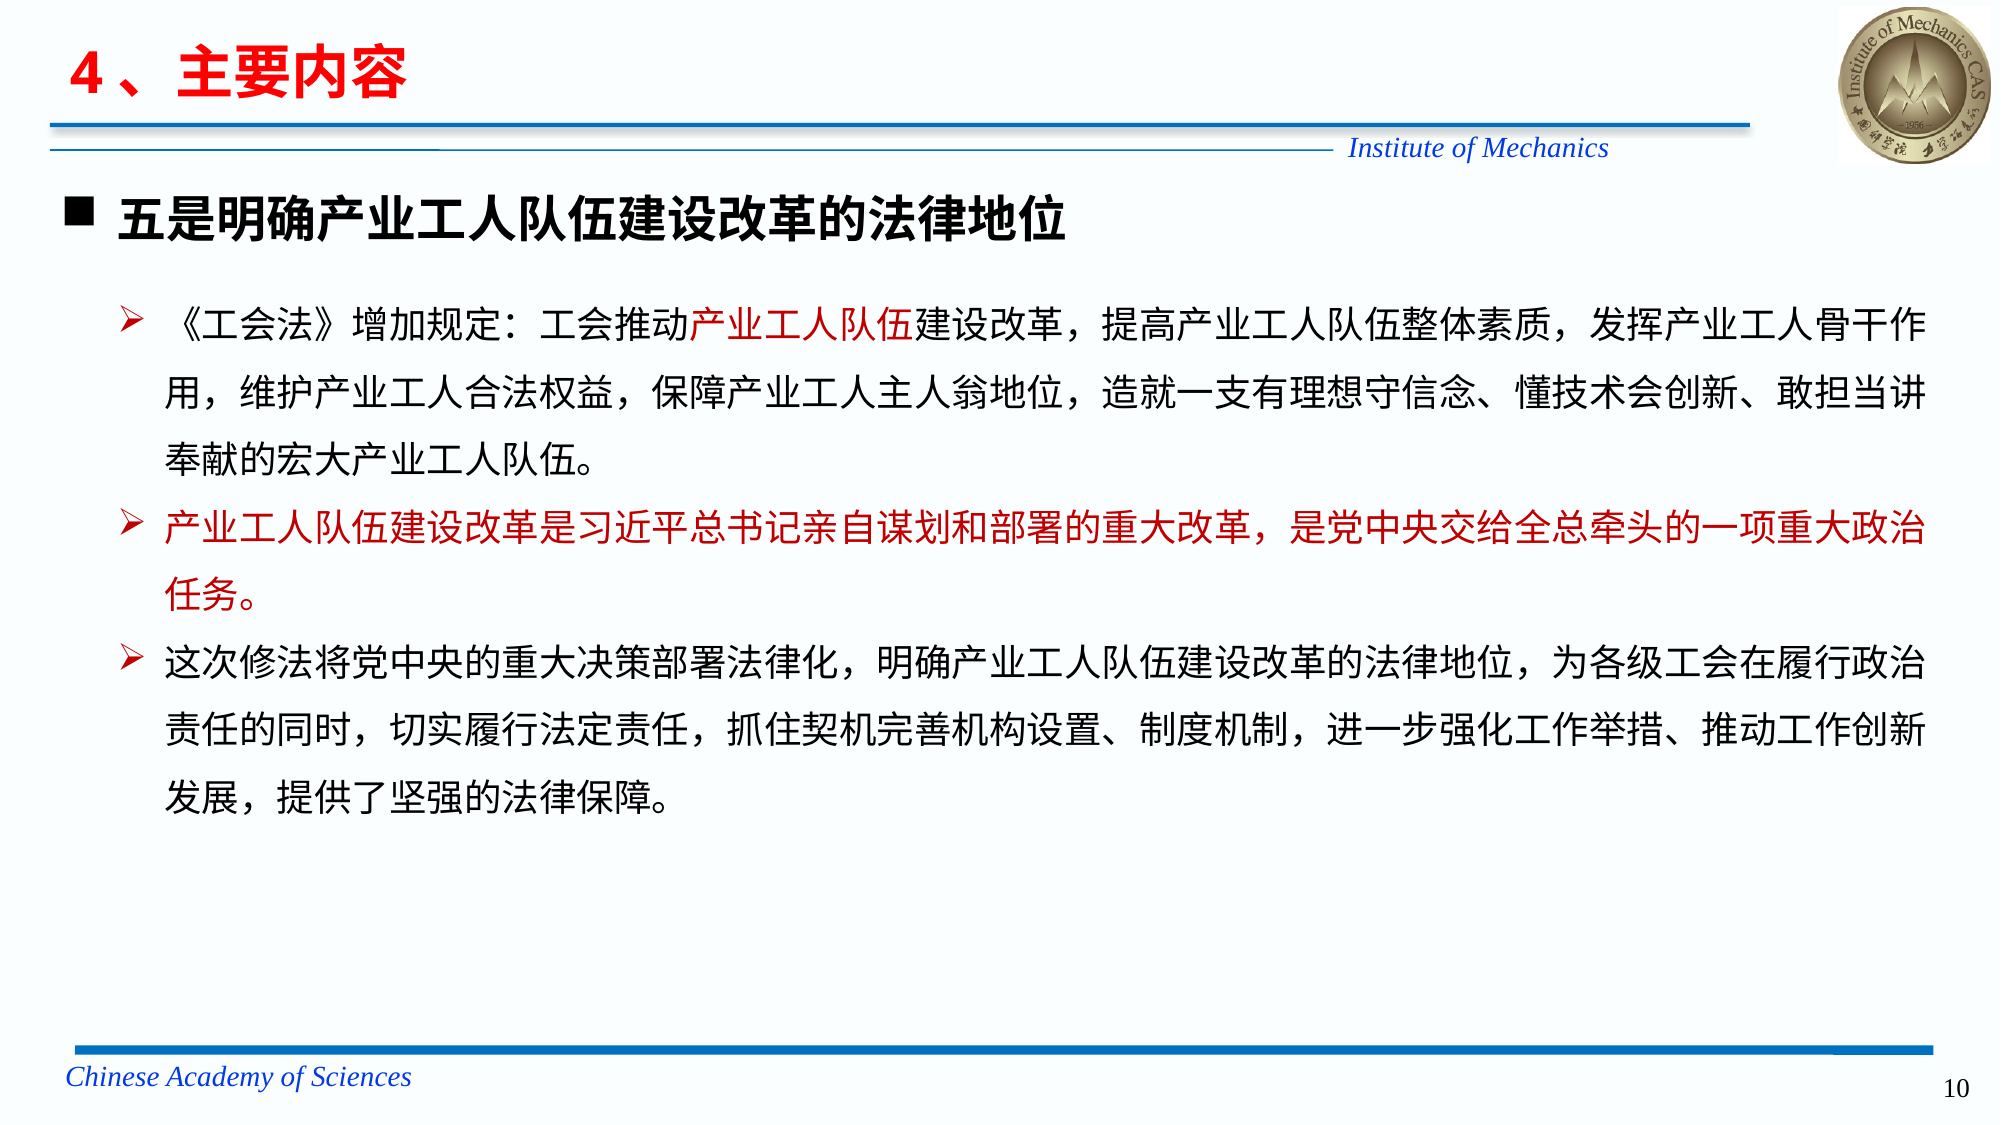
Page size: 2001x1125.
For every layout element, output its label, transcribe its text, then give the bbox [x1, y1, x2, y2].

text_box 五是明确产业工人队伍建设改革的法律地位 [54, 184, 1241, 250]
picture [1838, 6, 1991, 164]
slide_number 10 [1516, 1063, 1984, 1125]
text_box 4、主要内容 [54, 27, 1829, 113]
text_box 《工会法》增加规定：工会推动产业工人队伍建设改革，提高产业工人队伍整体素质，发挥产业工人骨干作用，维护产业工人合法权益，保障产业工人主人翁地位，造就一支有理想守信念、懂技术会创新、敢担当讲奉献的宏大产业工人队伍。 产业工人队伍建设改革是习近平总书记亲自谋划和部署的重大改革，是党中央交给全总牵头的一项重大政治任务。 这次修法将党中央的重大决策部署法律化，明确产业工人队伍建设改革的法律地位，为各级工会在履行政治责任的同时，切实履行法定责任，抓住契机完善机构设置、制度机制，进一步强化工作举措、推动工作创新发展，提供了坚强的法律保障。 [102, 271, 1942, 827]
